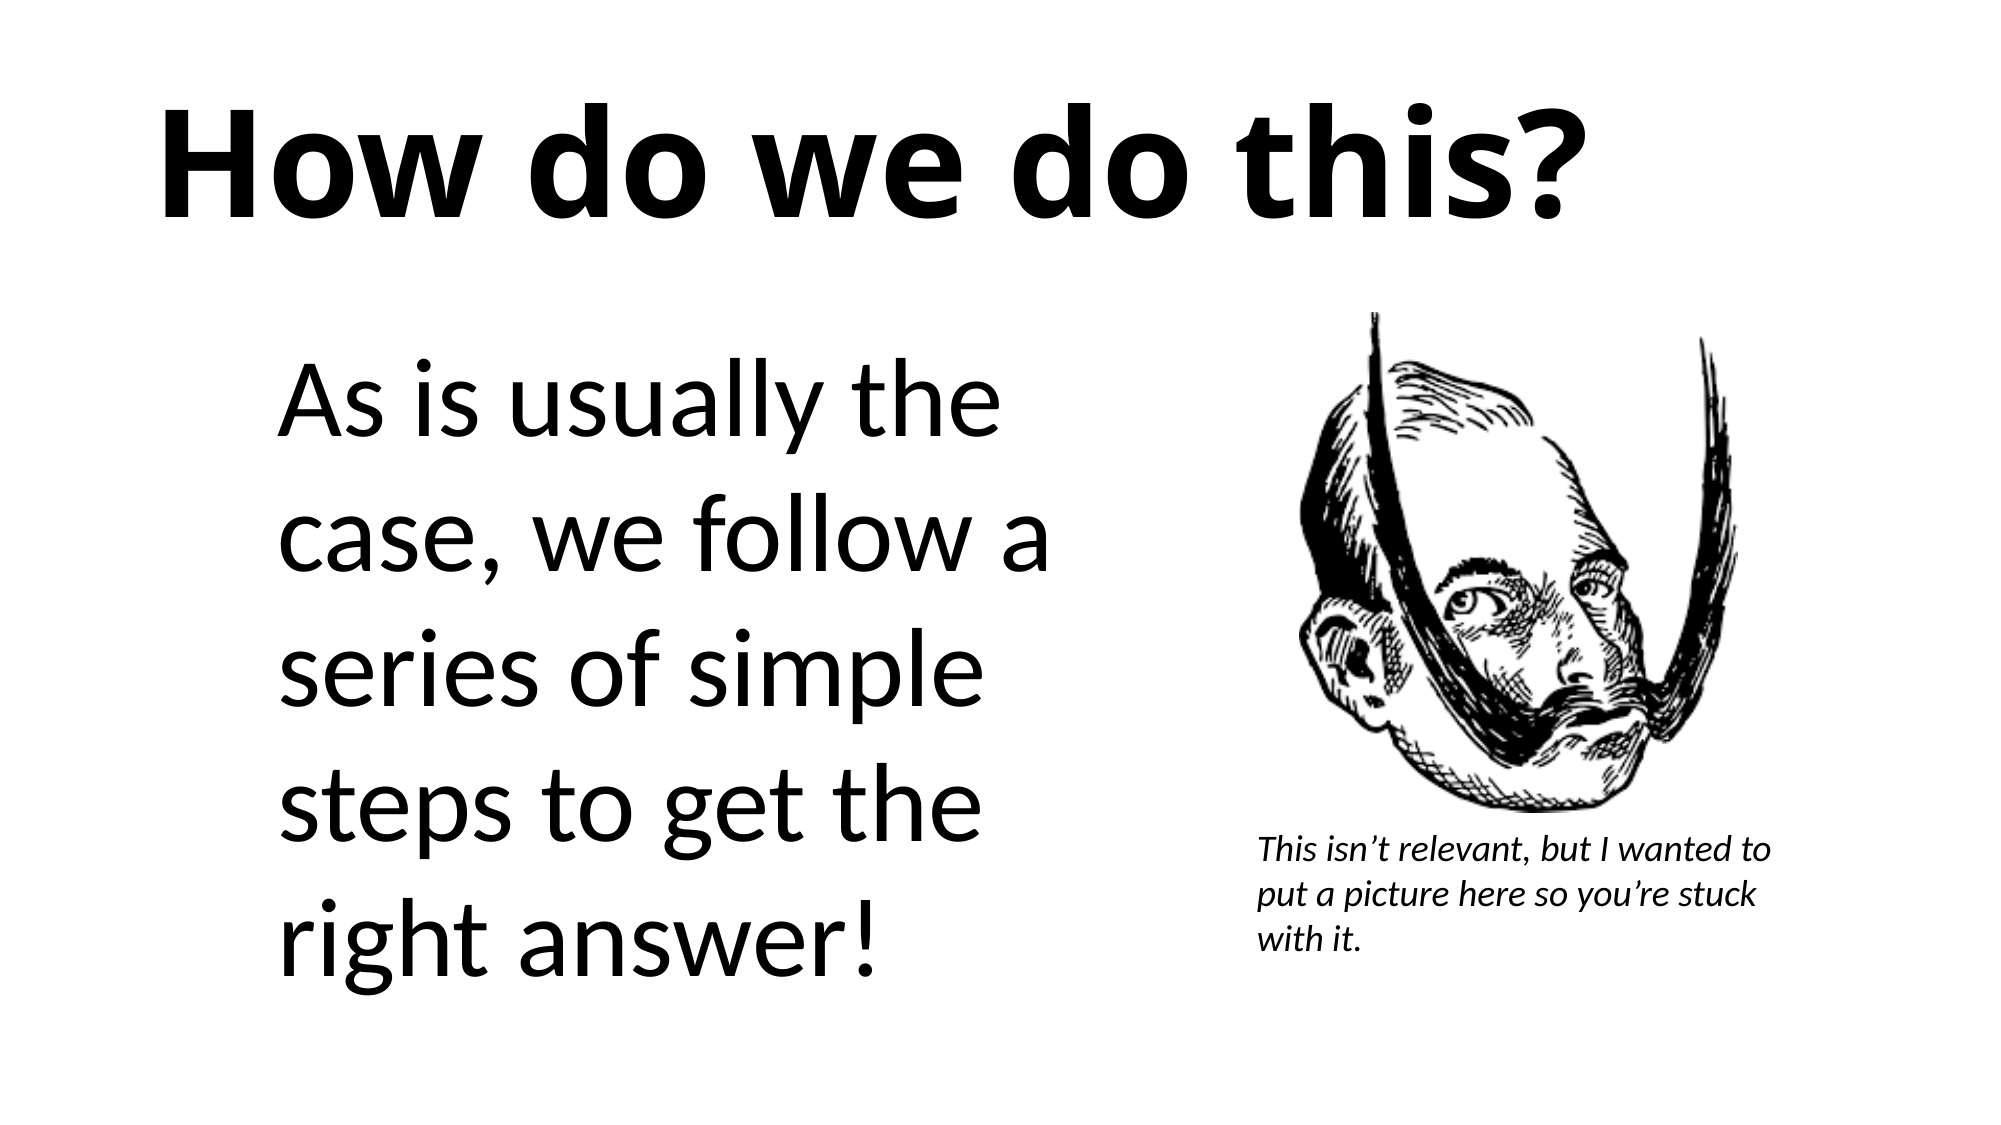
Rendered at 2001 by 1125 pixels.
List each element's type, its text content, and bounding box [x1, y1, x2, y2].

picture [1299, 312, 1738, 813]
text_box This isn’t relevant, but I wanted to put a picture here so you’re stuck with it. [1242, 816, 1840, 967]
text_box As is usually the case, we follow a series of simple steps to get the right answer! [262, 316, 1100, 1007]
title How do we do this? [137, 59, 1863, 278]
